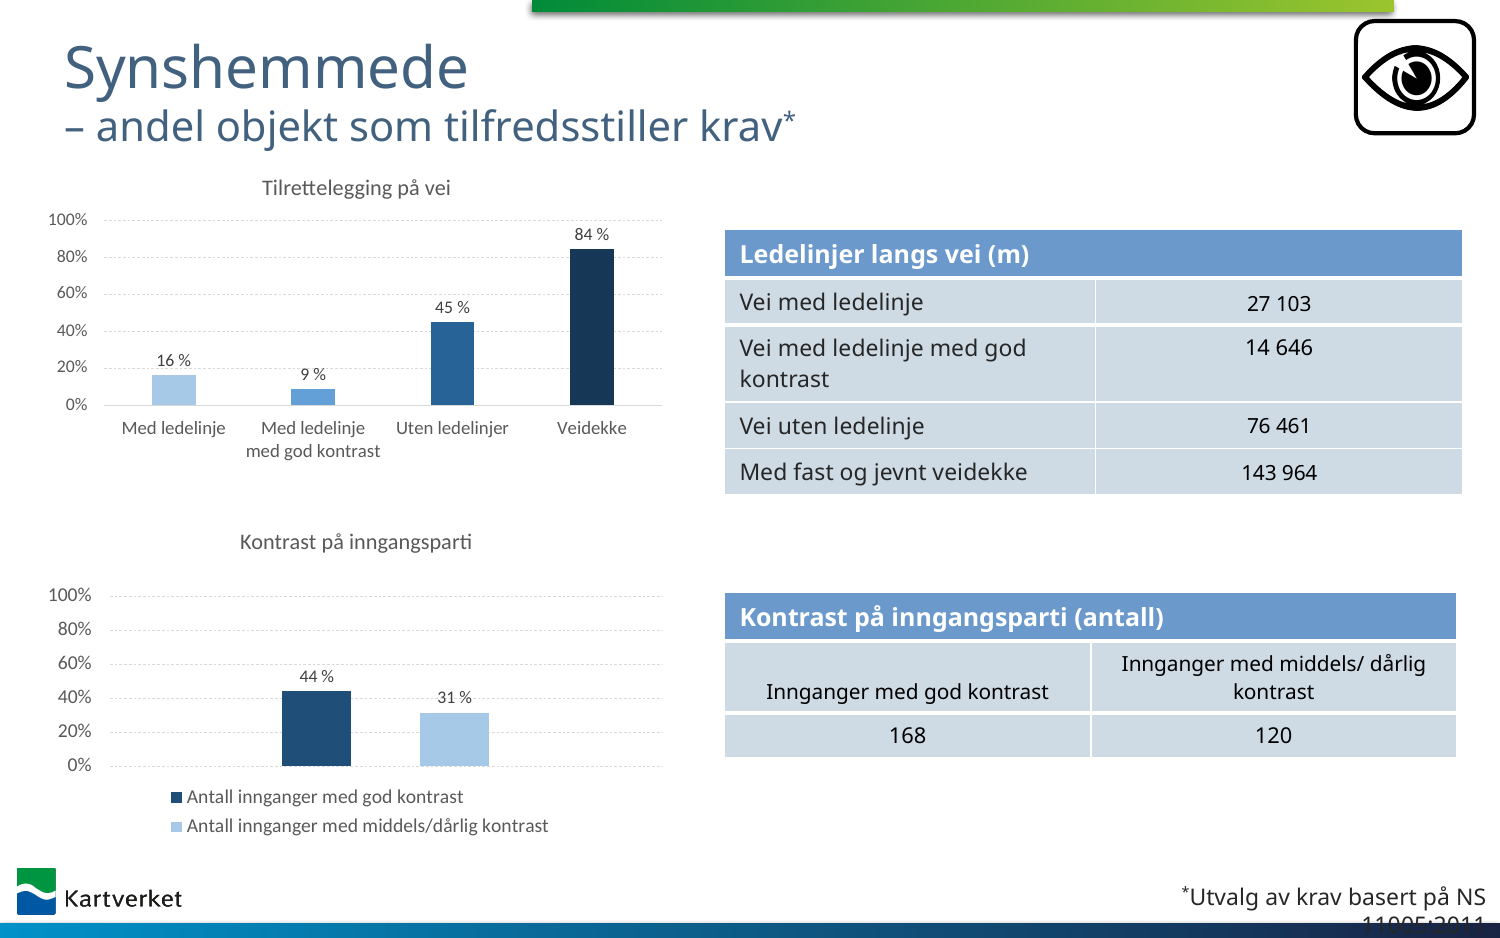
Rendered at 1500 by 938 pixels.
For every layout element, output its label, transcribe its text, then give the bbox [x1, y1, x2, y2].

table_cell 143 964 [1096, 449, 1462, 494]
table_cell 76 461 [1096, 403, 1462, 448]
text_box *Utvalg av krav basert på NS 11005:2011 [1068, 873, 1500, 938]
table_cell 168 [725, 715, 1090, 757]
table_header Kontrast på inngangsparti (antall) [725, 593, 1456, 639]
picture [41, 166, 673, 492]
table_cell 14 646 [1096, 327, 1462, 401]
text_box Synshemmede – andel objekt som tilfredsstiller krav* [49, 24, 1431, 158]
table_cell Vei uten ledelinje [725, 403, 1095, 448]
table_cell Vei med ledelinje med god kontrast [725, 327, 1095, 401]
table_cell Vei med ledelinje [725, 280, 1095, 323]
table_cell Innganger med middels/ dårlig kontrast [1092, 643, 1456, 711]
table_cell 27 103 [1096, 280, 1462, 323]
table_cell 120 [1092, 715, 1456, 757]
table_cell Innganger med god kontrast [725, 643, 1090, 711]
table_header Ledelinjer langs vei (m) [725, 230, 1462, 276]
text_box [1355, 20, 1475, 134]
picture [41, 520, 673, 846]
table_cell Med fast og jevnt veidekke [725, 449, 1095, 494]
